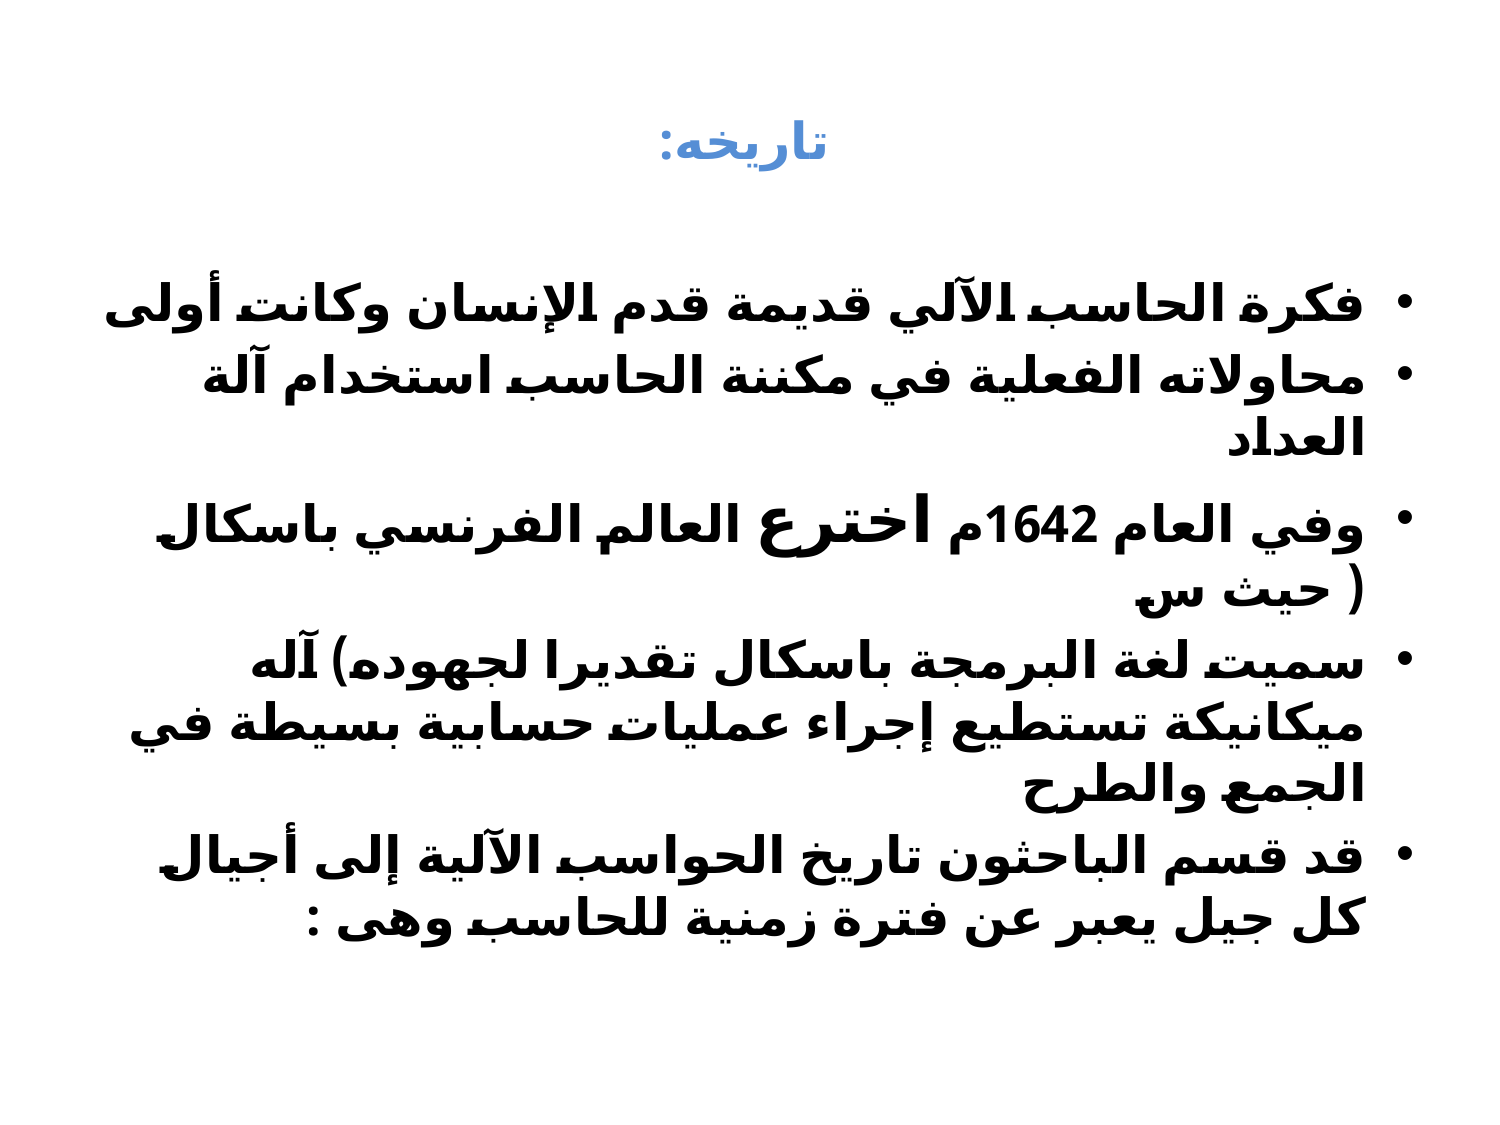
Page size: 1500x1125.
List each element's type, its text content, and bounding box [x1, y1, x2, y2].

list فكرة الحاسب الآلي قديمة قدم الإنسان وكانت أولى محاولاته الفعلية في مكننة الحاسب استخدام آلة العداد وفي العام 1642م اخترع العالم الفرنسي باسكال ( حيث س سميت لغة البرمجة باسكال تقديرا لجهوده) آله ميكانيكة تستطيع إجراء عمليات حسابية بسيطة في الجمع والطرح قد قسم الباحثون تاريخ الحواسب الآلية إلى أجيال كل جيل يعبر عن فترة زمنية للحاسب وهى : [75, 262, 1425, 1005]
title تاريخه: [75, 45, 1425, 233]
